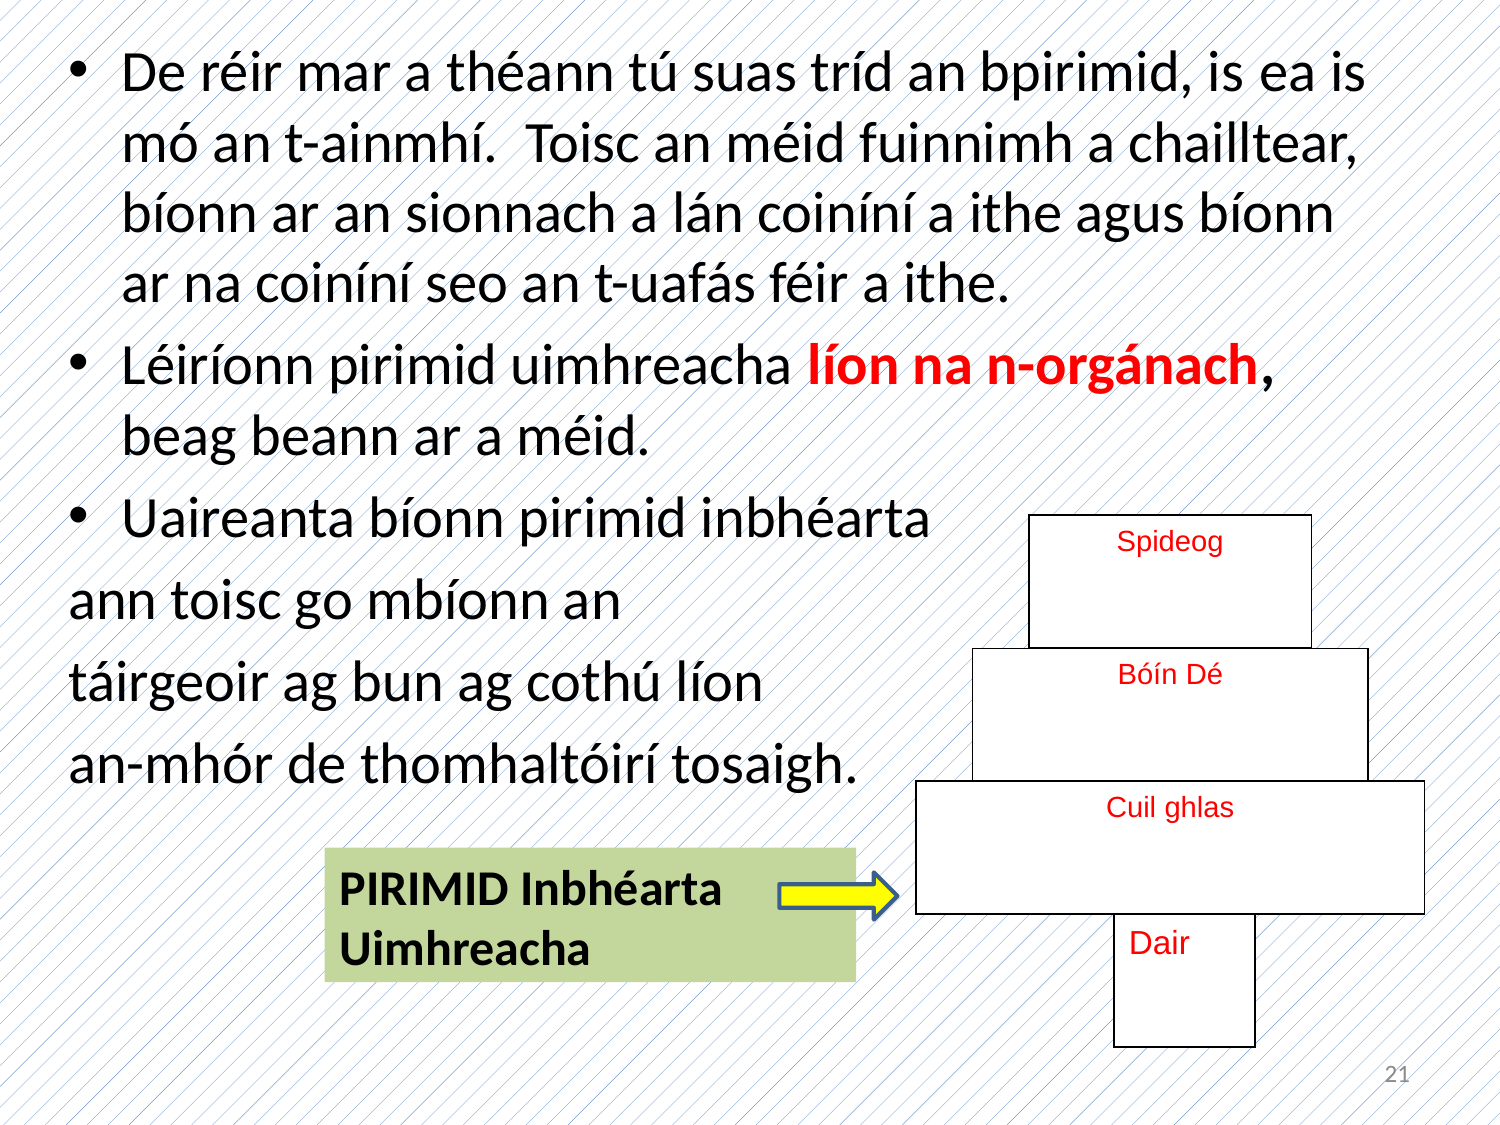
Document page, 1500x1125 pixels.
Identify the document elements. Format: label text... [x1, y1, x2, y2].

slide_number 21 [1074, 1055, 1425, 1103]
text_box PIRIMID Inbhéarta Uimhreacha [324, 847, 543, 983]
list De réir mar a théann tú suas tríd an bpirimid, is ea is mó an t-ainmhí. Toisc an méid fuinnimh a chailltear, bíonn ar an sionnach a lán coiníní a ithe agus bíonn ar na coiníní seo an t-uafás féir a ithe. Léiríonn pirimid uimhreacha líon na n-orgánach, beag beann ar a méid. Uaireanta bíonn pirimid inbhéarta ann toisc go mbíonn an táirgeoir ag bun ag cothú líon an-mhór de thomhaltóirí tosaigh. [53, 25, 1404, 811]
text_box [548, 514, 1500, 1048]
